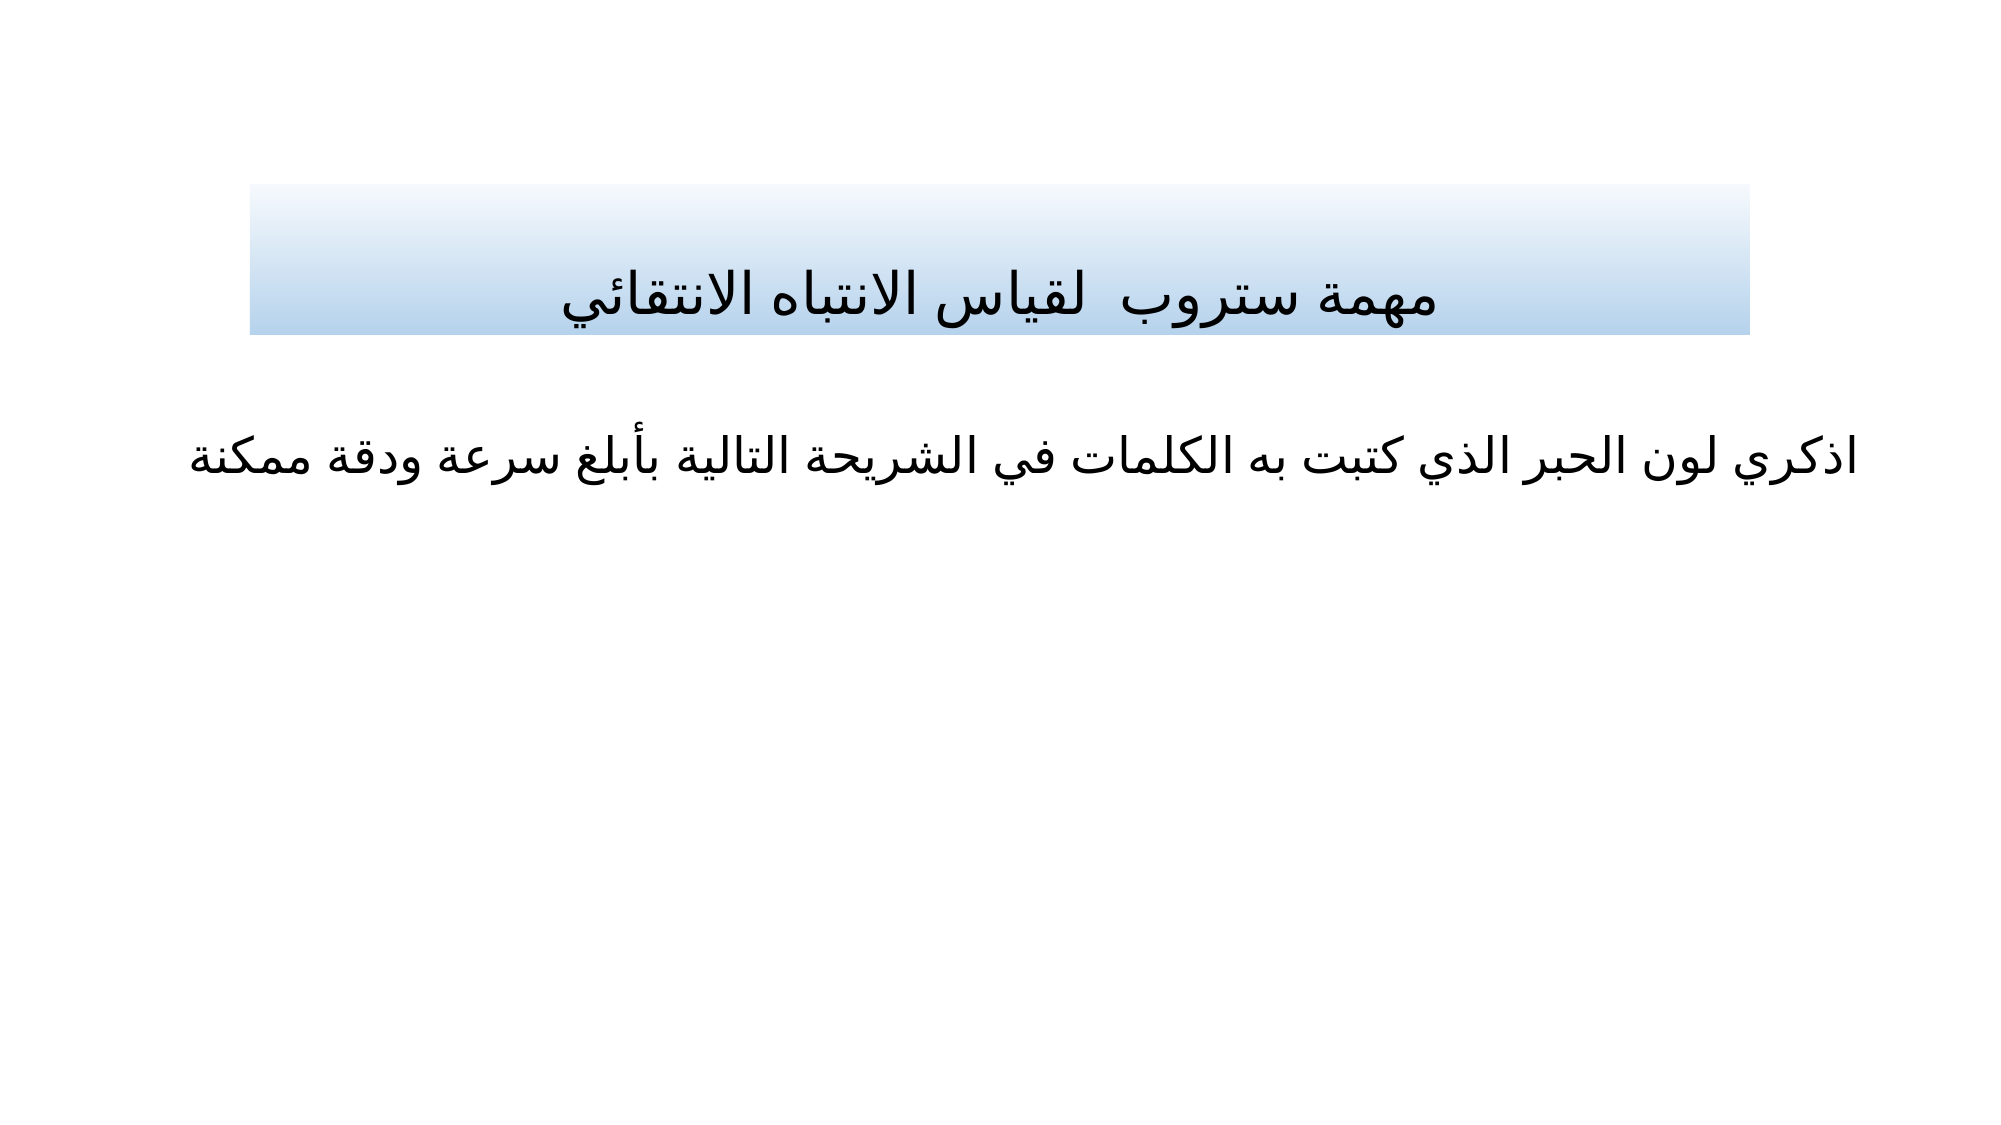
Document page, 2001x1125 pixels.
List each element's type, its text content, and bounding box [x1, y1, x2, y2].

subtitle اذكري لون الحبر الذي كتبت به الكلمات في الشريحة التالية بأبلغ سرعة ودقة ممكنة [117, 422, 1875, 1076]
title مهمة ستروب لقياس الانتباه الانتقائي [249, 184, 1750, 335]
